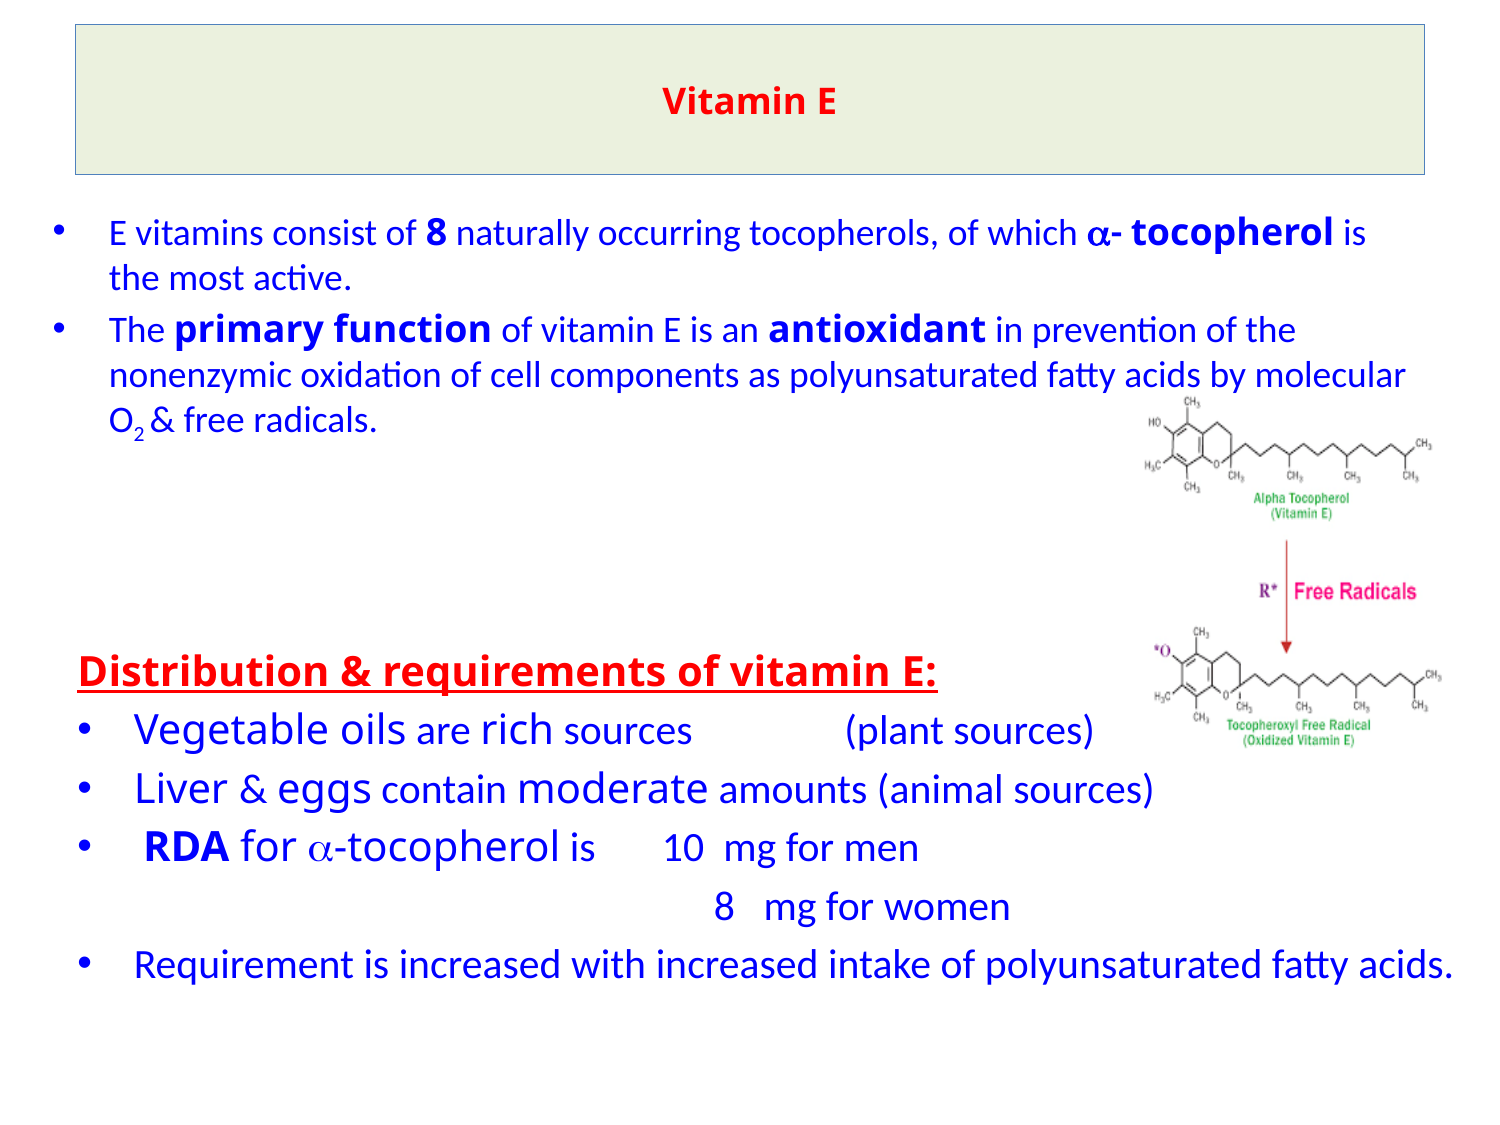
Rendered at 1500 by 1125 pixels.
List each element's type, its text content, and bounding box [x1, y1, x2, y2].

text_box Distribution & requirements of vitamin E: Vegetable oils are rich sources (plant sources) Liver & eggs contain moderate amounts (animal sources) RDA for a-tocopherol is 10 mg for men 8 mg for women Requirement is increased with increased intake of polyunsaturated fatty acids. [62, 637, 1488, 1100]
picture [1137, 394, 1451, 751]
list E vitamins consist of 8 naturally occurring tocopherols, of which - tocopherol is the most active. The primary function of vitamin E is an antioxidant in prevention of the nonenzymic oxidation of cell components as polyunsaturated fatty acids by molecular O2 & free radicals. [37, 200, 1425, 588]
title Vitamin E [75, 24, 1425, 175]
